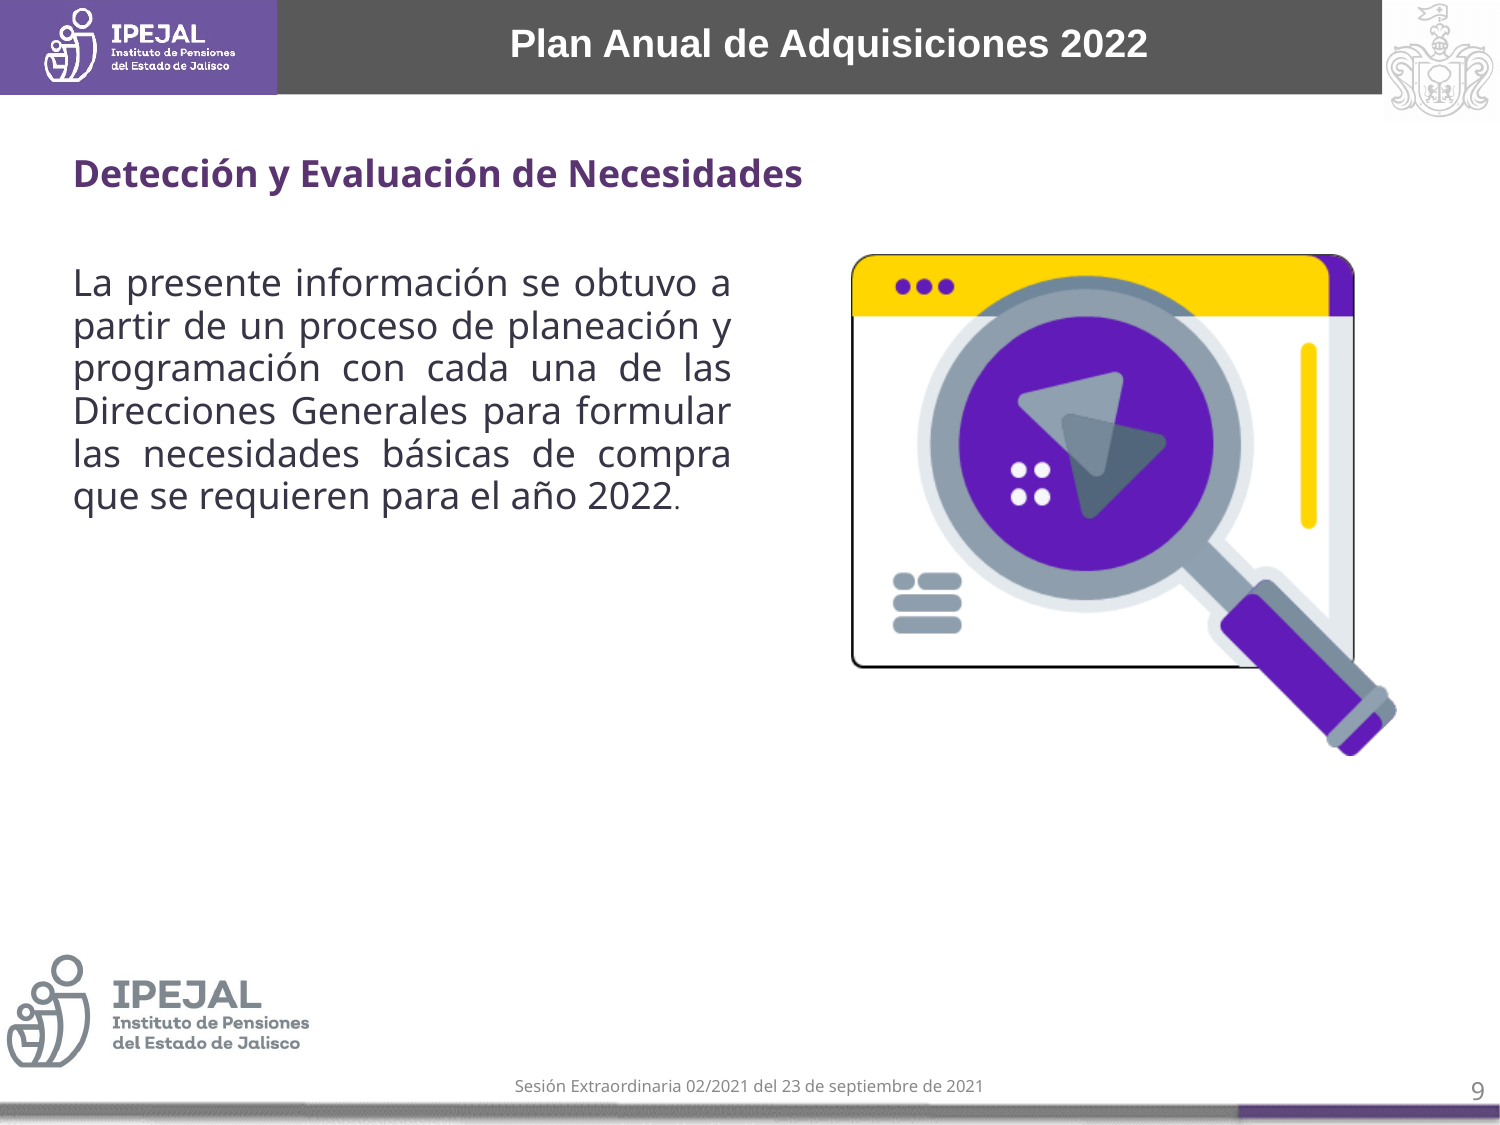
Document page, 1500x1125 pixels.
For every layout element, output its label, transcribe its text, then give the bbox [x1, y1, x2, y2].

title Plan Anual de Adquisiciones 2022 [277, 8, 1383, 82]
picture [851, 254, 1397, 757]
text_box La presente información se obtuvo a partir de un proceso de planeación y programación con cada una de las Direcciones Generales para formular las necesidades básicas de compra que se requieren para el año 2022. [57, 254, 748, 854]
footer Sesión Extraordinaria 02/2021 del 23 de septiembre de 2021 [454, 1056, 1046, 1116]
list Detección y Evaluación de Necesidades [57, 147, 844, 223]
picture [0, 1096, 1500, 1125]
picture [0, 0, 278, 95]
picture [0, 948, 313, 1070]
slide_number ‹#› [1149, 1062, 1500, 1122]
picture [1384, 1, 1500, 122]
